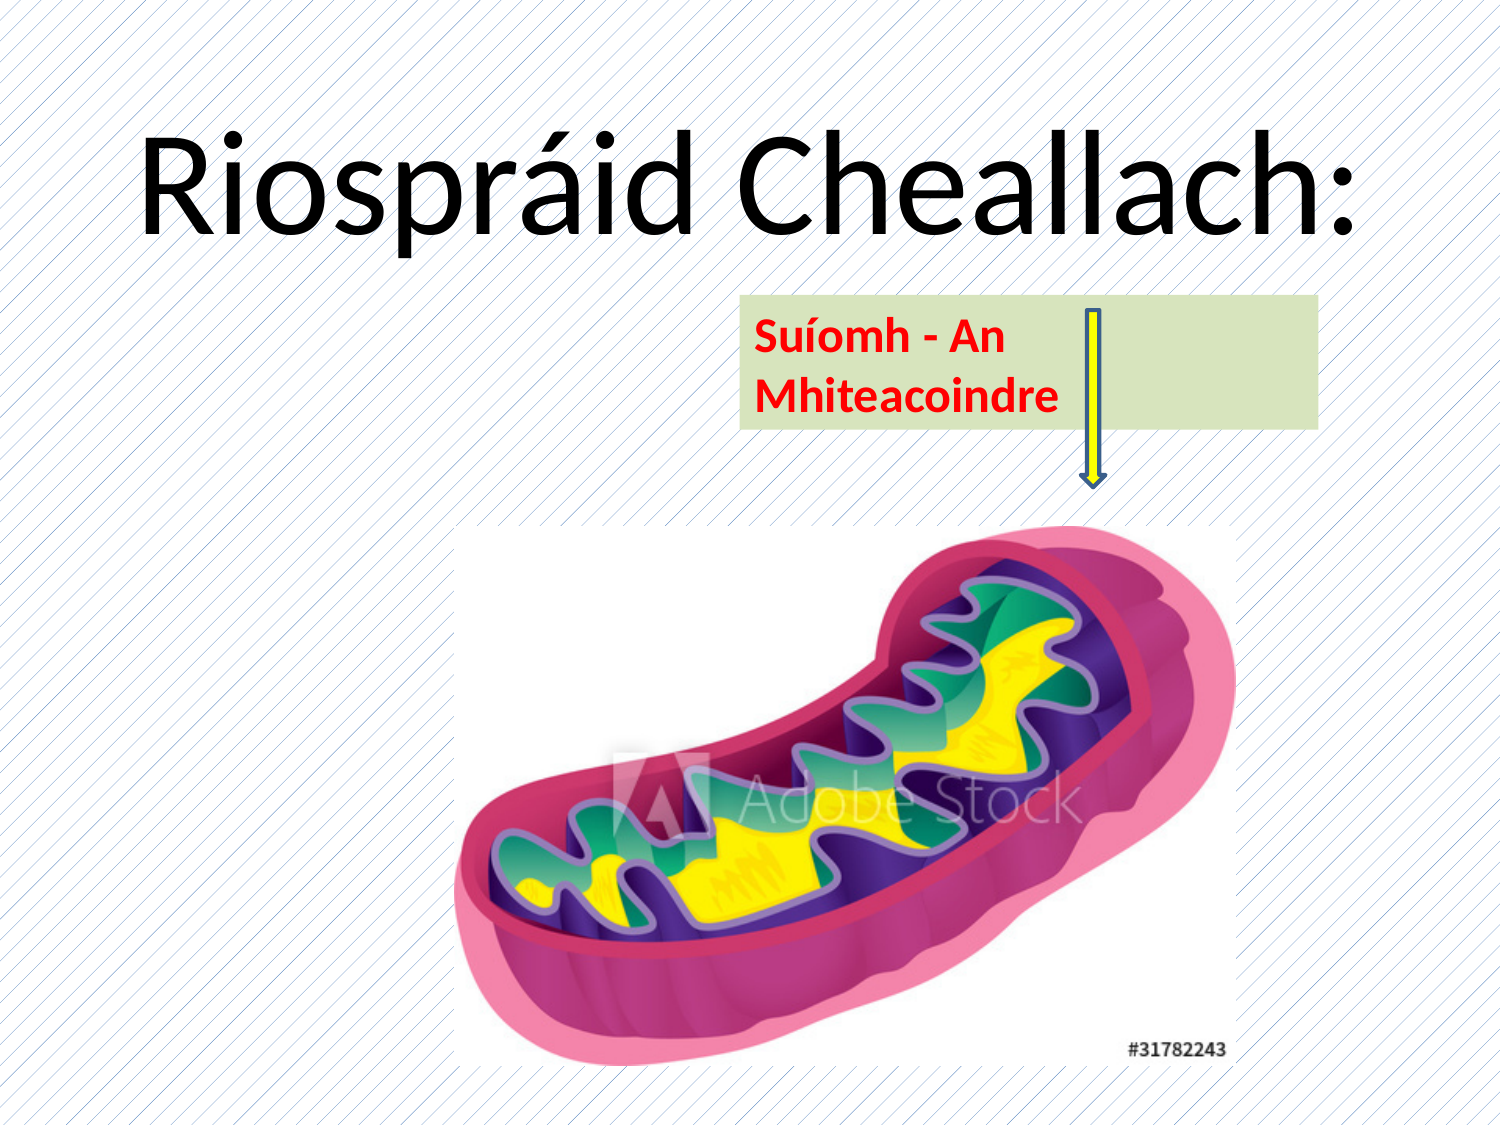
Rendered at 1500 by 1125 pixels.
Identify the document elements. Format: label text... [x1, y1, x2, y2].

text_box [1078, 308, 1108, 490]
picture [454, 526, 1237, 1066]
title Riospráid Cheallach: [112, 54, 1388, 296]
text_box Suíomh - An Mhiteacoindre [739, 294, 1319, 430]
